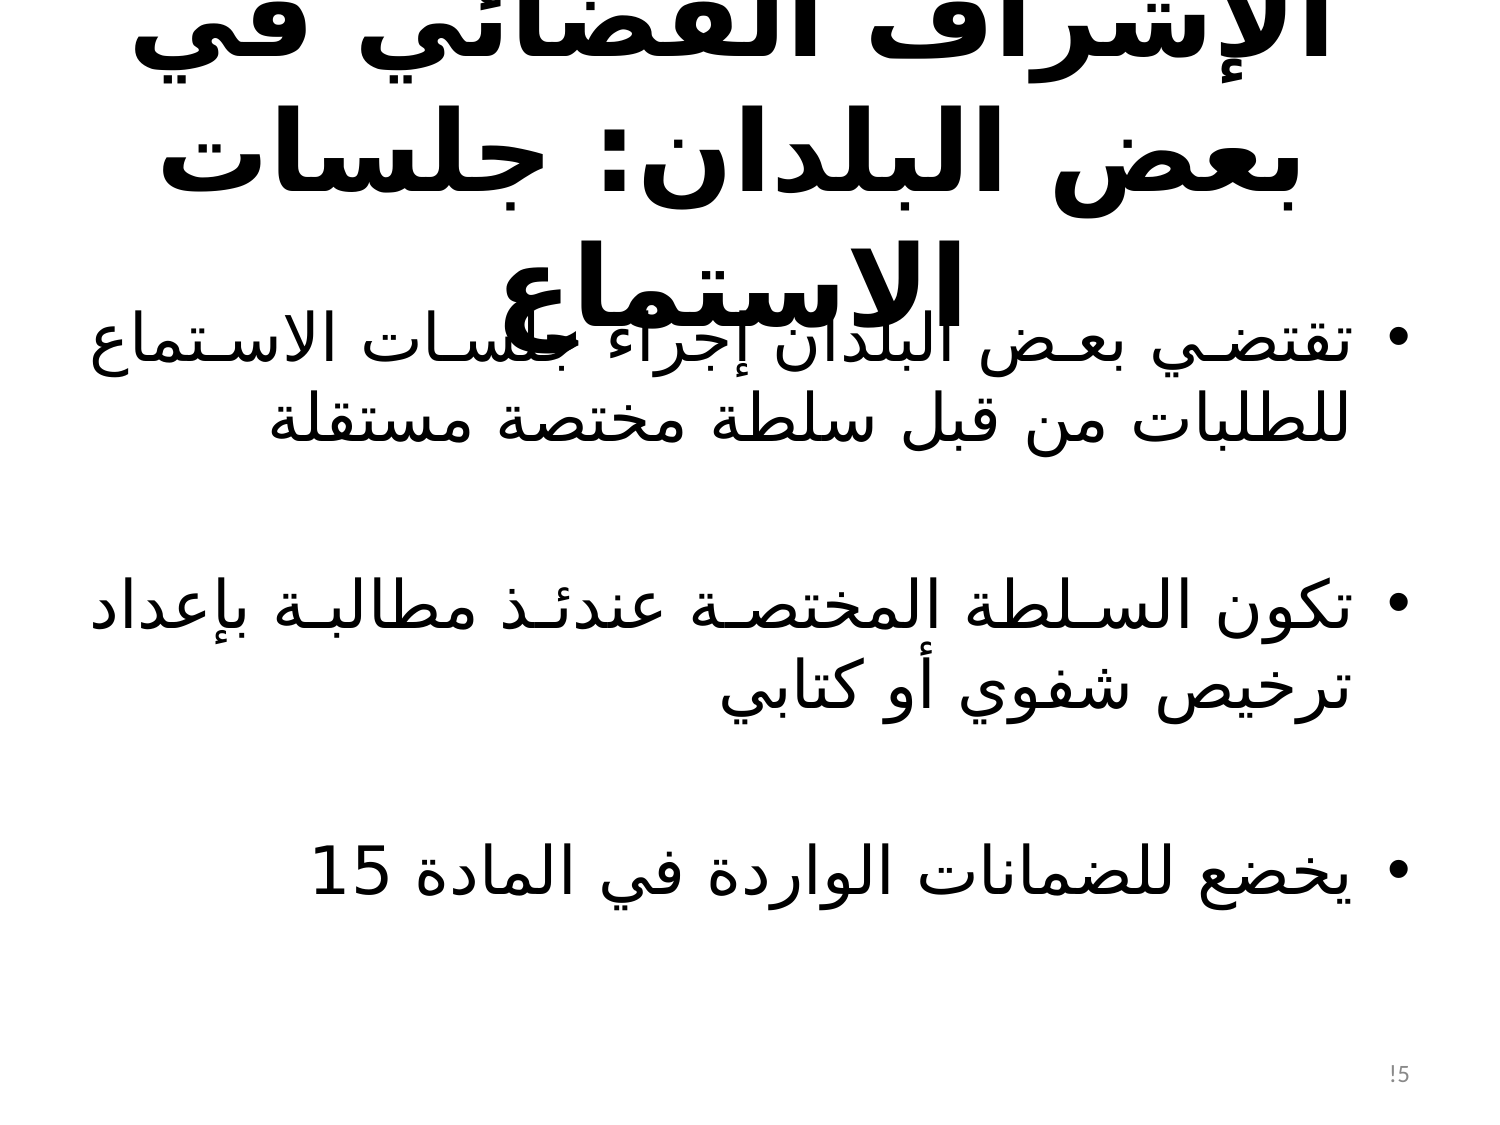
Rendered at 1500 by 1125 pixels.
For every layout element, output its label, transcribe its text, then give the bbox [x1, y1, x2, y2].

slide_number !5 [1074, 1042, 1425, 1103]
title الإشراف القضائي في بعض البلدان: جلسات الاستماع [57, 33, 1408, 260]
text_box تقتضي بعض البلدان إجراء جلسات الاستماع للطلبات من قبل سلطة مختصة مستقلة تكون السلطة المختصة عندئذ مطالبة بإعداد ترخيص شفوي أو كتابي يخضع للضمانات الواردة في المادة 15 [74, 287, 1425, 956]
